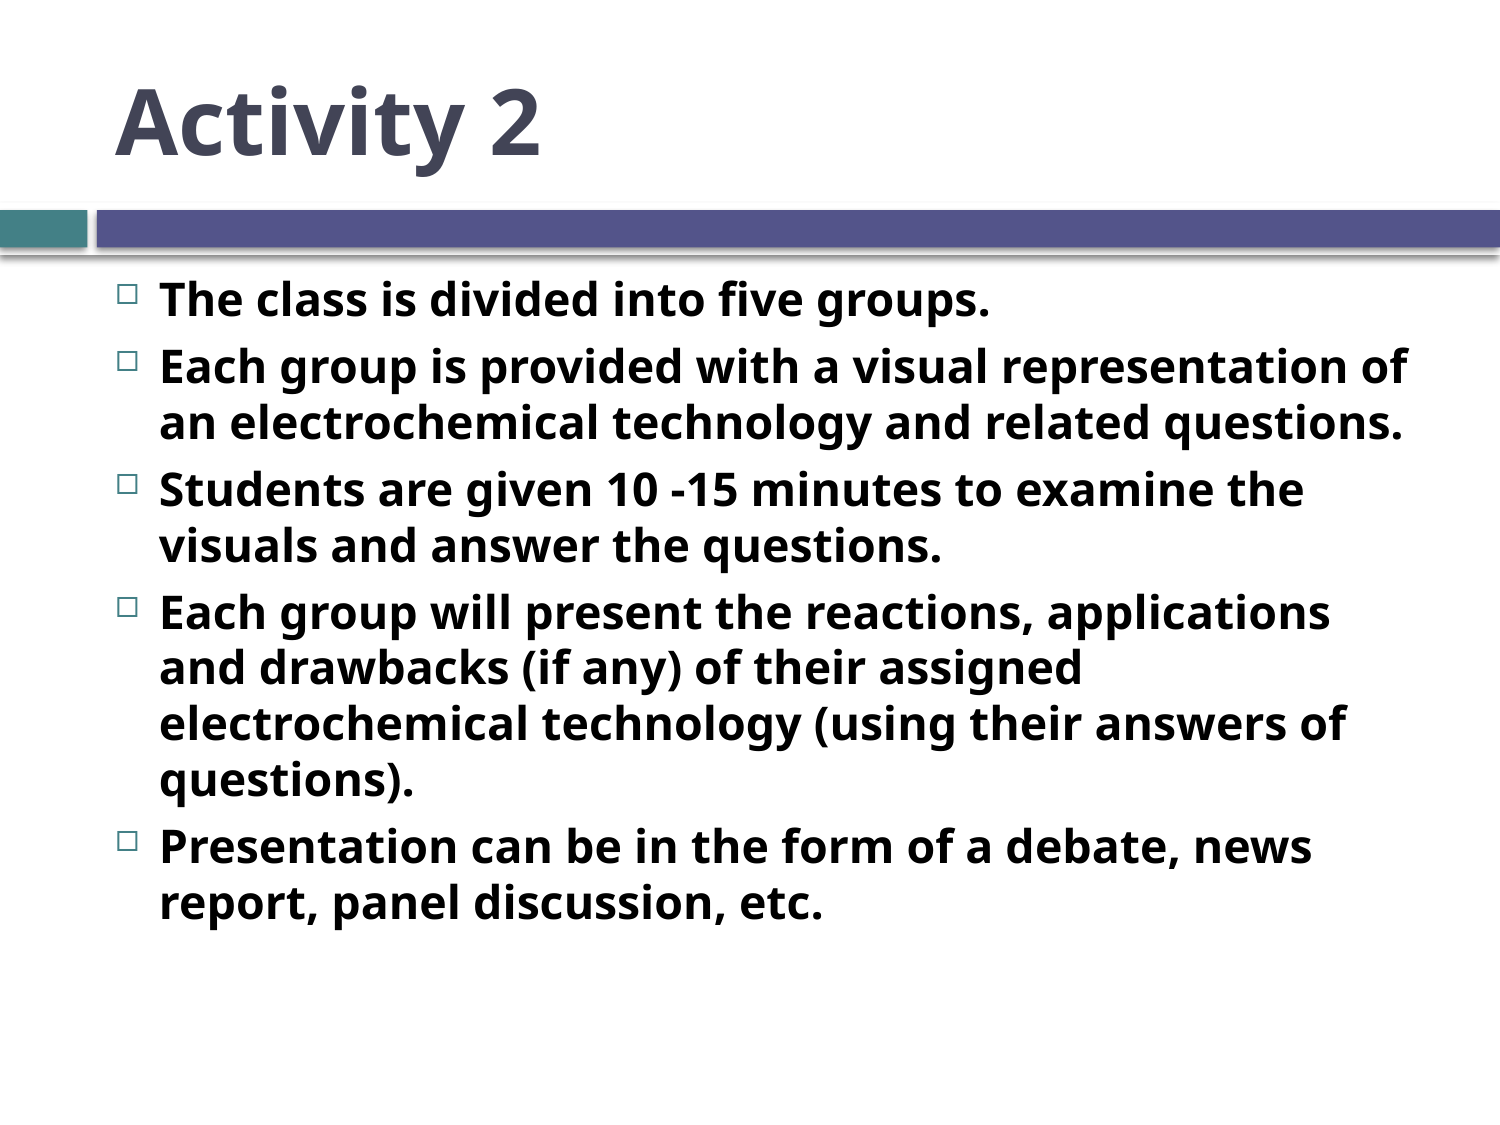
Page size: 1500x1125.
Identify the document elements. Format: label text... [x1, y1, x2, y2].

list The class is divided into five groups. Each group is provided with a visual representation of an electrochemical technology and related questions. Students are given 10 -15 minutes to examine the visuals and answer the questions. Each group will present the reactions, applications and drawbacks (if any) of their assigned electrochemical technology (using their answers of questions). Presentation can be in the form of a debate, news report, panel discussion, etc. [100, 262, 1438, 1000]
title Activity 2 [100, 37, 1438, 200]
